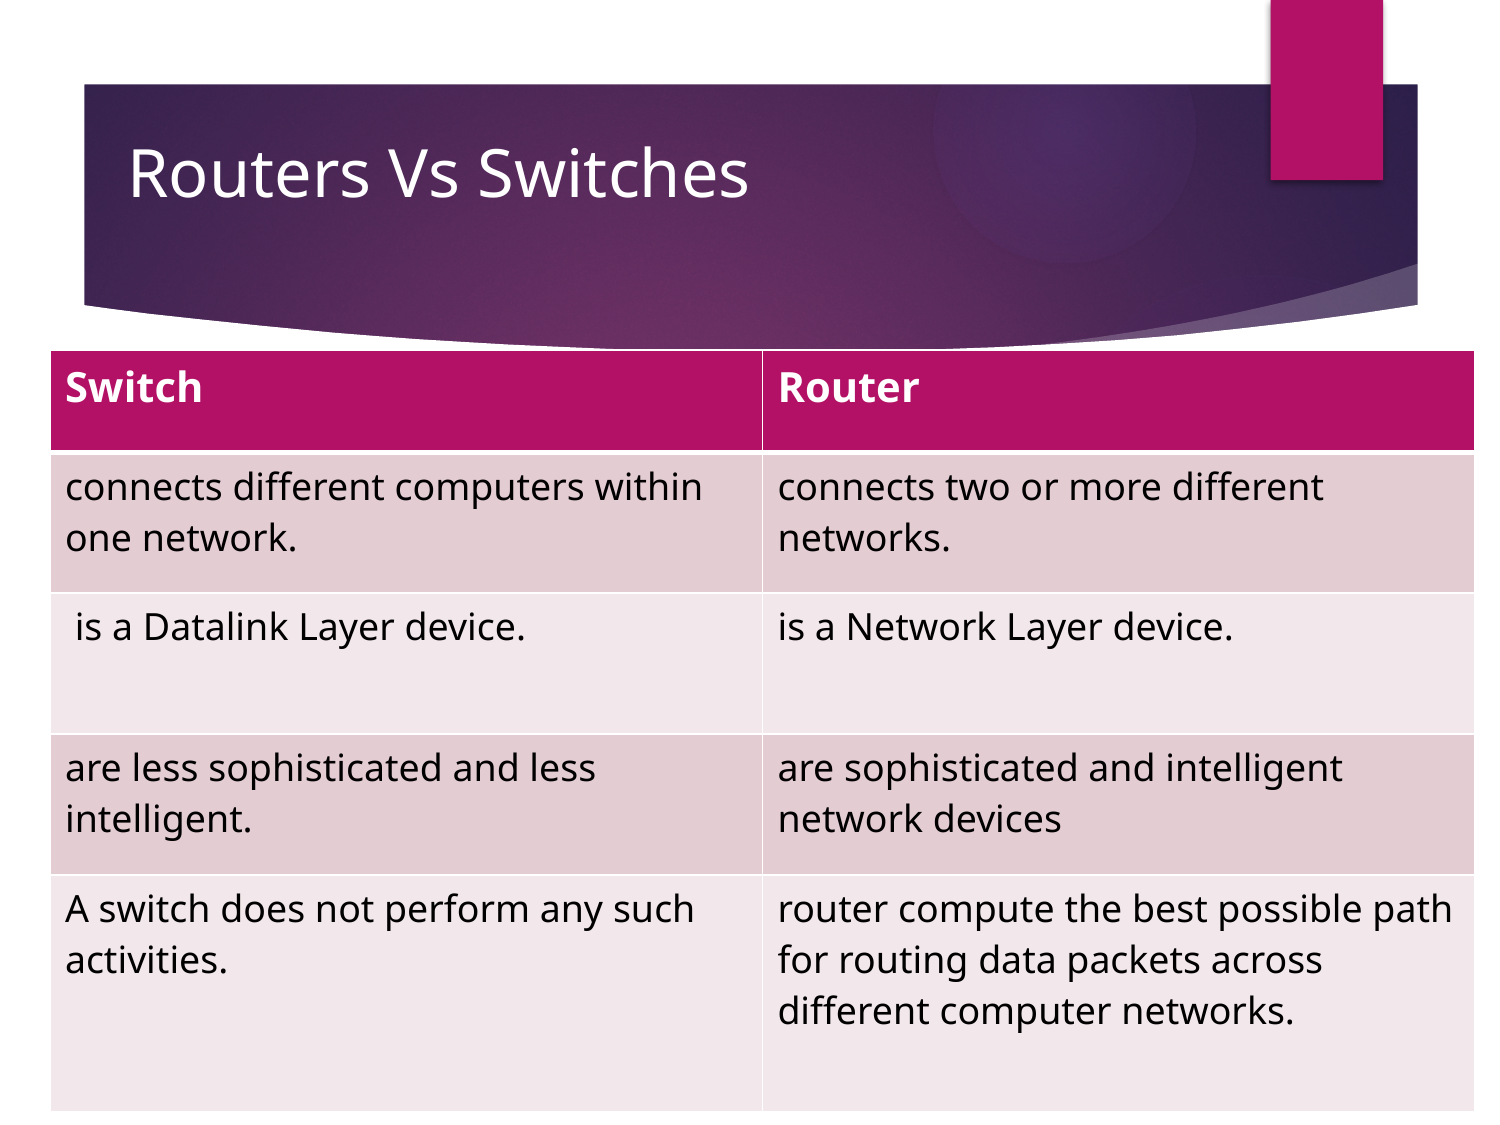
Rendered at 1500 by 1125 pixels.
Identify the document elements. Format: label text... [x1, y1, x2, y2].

table_cell are less sophisticated and less intelligent. [51, 735, 762, 874]
table_header Router [763, 351, 1474, 450]
title Routers Vs Switches [112, 112, 1154, 229]
table_cell are sophisticated and intelligent network devices [763, 735, 1474, 874]
table_cell router compute the best possible path for routing data packets across different computer networks. [763, 876, 1474, 1111]
table_cell is a Network Layer device. [763, 594, 1474, 733]
table_cell connects different computers within one network. [51, 455, 762, 592]
table_header Switch [51, 351, 762, 450]
table_cell is a Datalink Layer device. [51, 594, 762, 733]
table_cell connects two or more different networks. [763, 455, 1474, 592]
table_cell A switch does not perform any such activities. [51, 876, 762, 1111]
